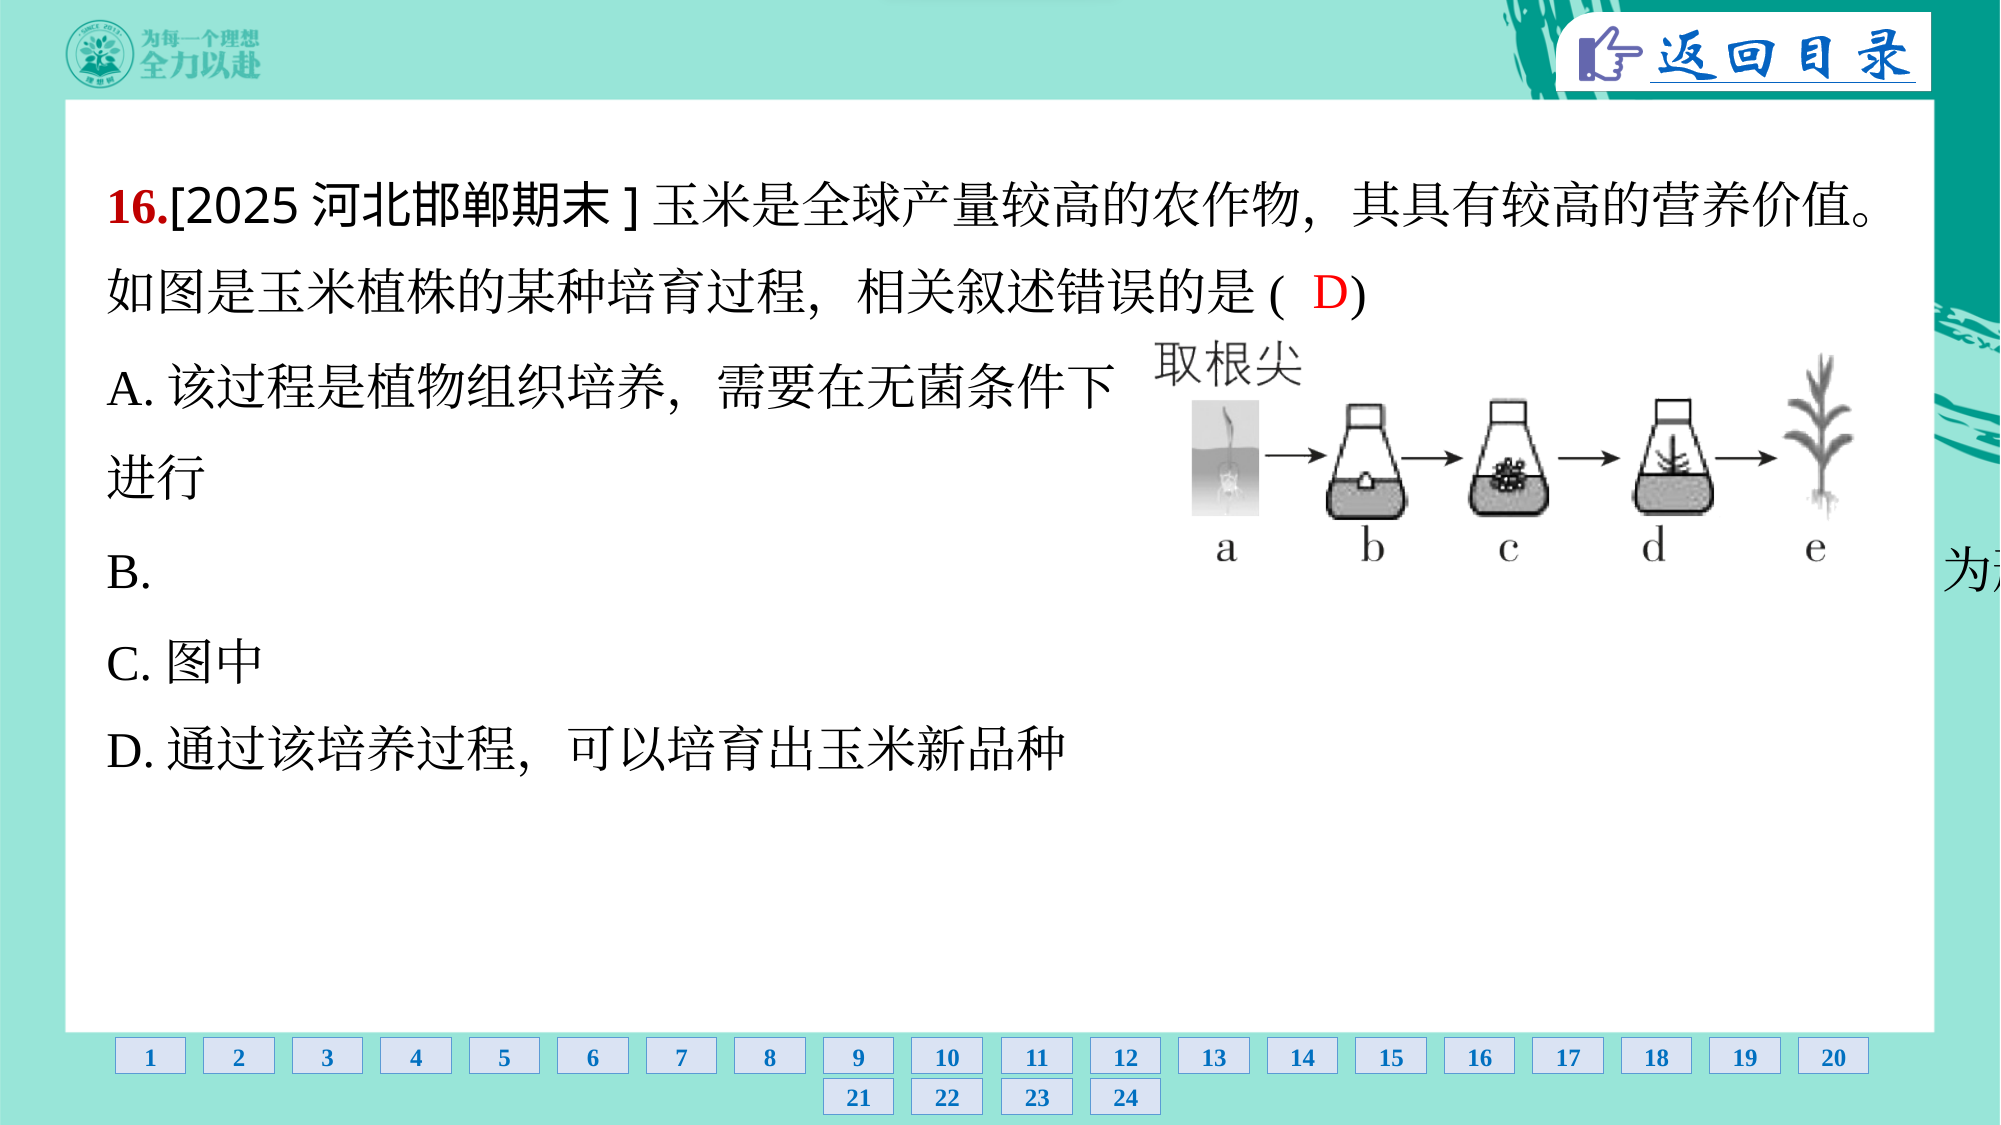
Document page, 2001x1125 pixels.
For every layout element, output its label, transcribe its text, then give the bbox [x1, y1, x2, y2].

text_box 16.[2025河北邯郸期末]玉米是全球产量较高的农作物，其具有较高的营养价值。 如图是玉米植株的某种培育过程，相关叙述错误的是( ) [106, 141, 1895, 312]
text_box D [1294, 231, 1367, 310]
picture [0, 0, 2000, 1125]
